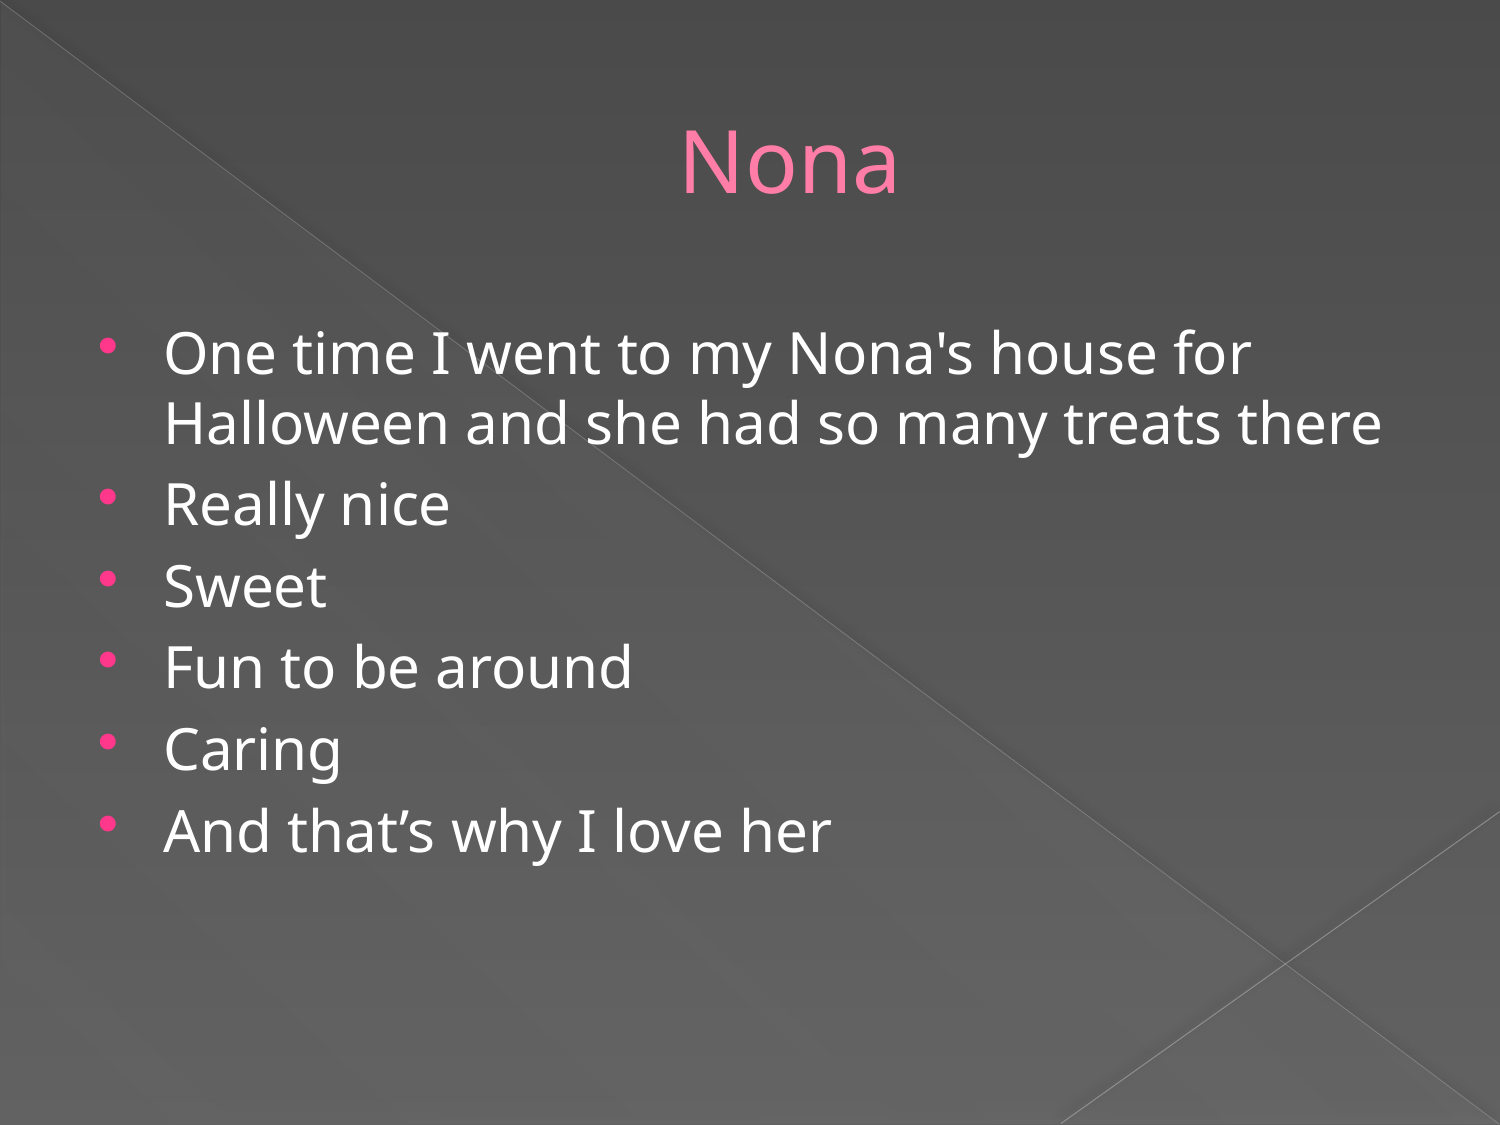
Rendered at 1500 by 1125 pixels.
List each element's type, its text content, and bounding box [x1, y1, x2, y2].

title Nona [75, 43, 1425, 274]
list One time I went to my Nona's house for Halloween and she had so many treats there Really nice Sweet Fun to be around Caring And that’s why I love her [75, 308, 1425, 1059]
